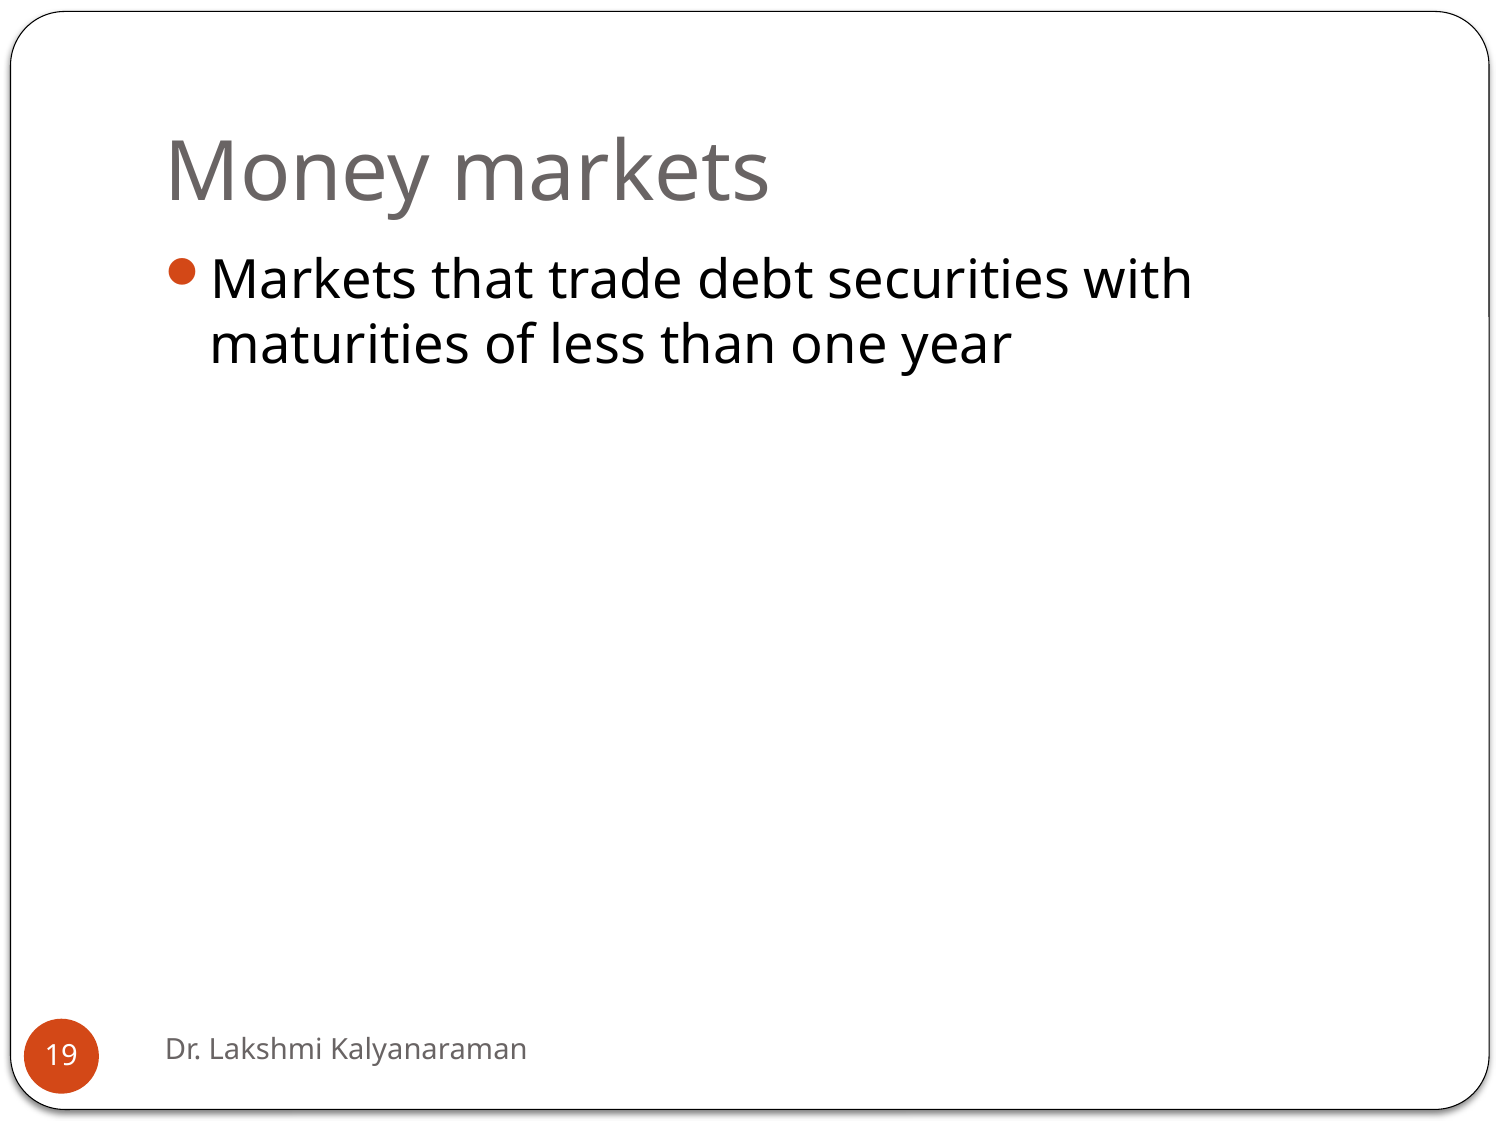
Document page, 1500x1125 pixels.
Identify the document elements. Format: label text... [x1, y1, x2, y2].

slide_number 19 [23, 1018, 99, 1094]
list Markets that trade debt securities with maturities of less than one year [150, 237, 1425, 988]
title Money markets [150, 45, 1425, 233]
footer Dr. Lakshmi Kalyanaraman [150, 1012, 800, 1088]
